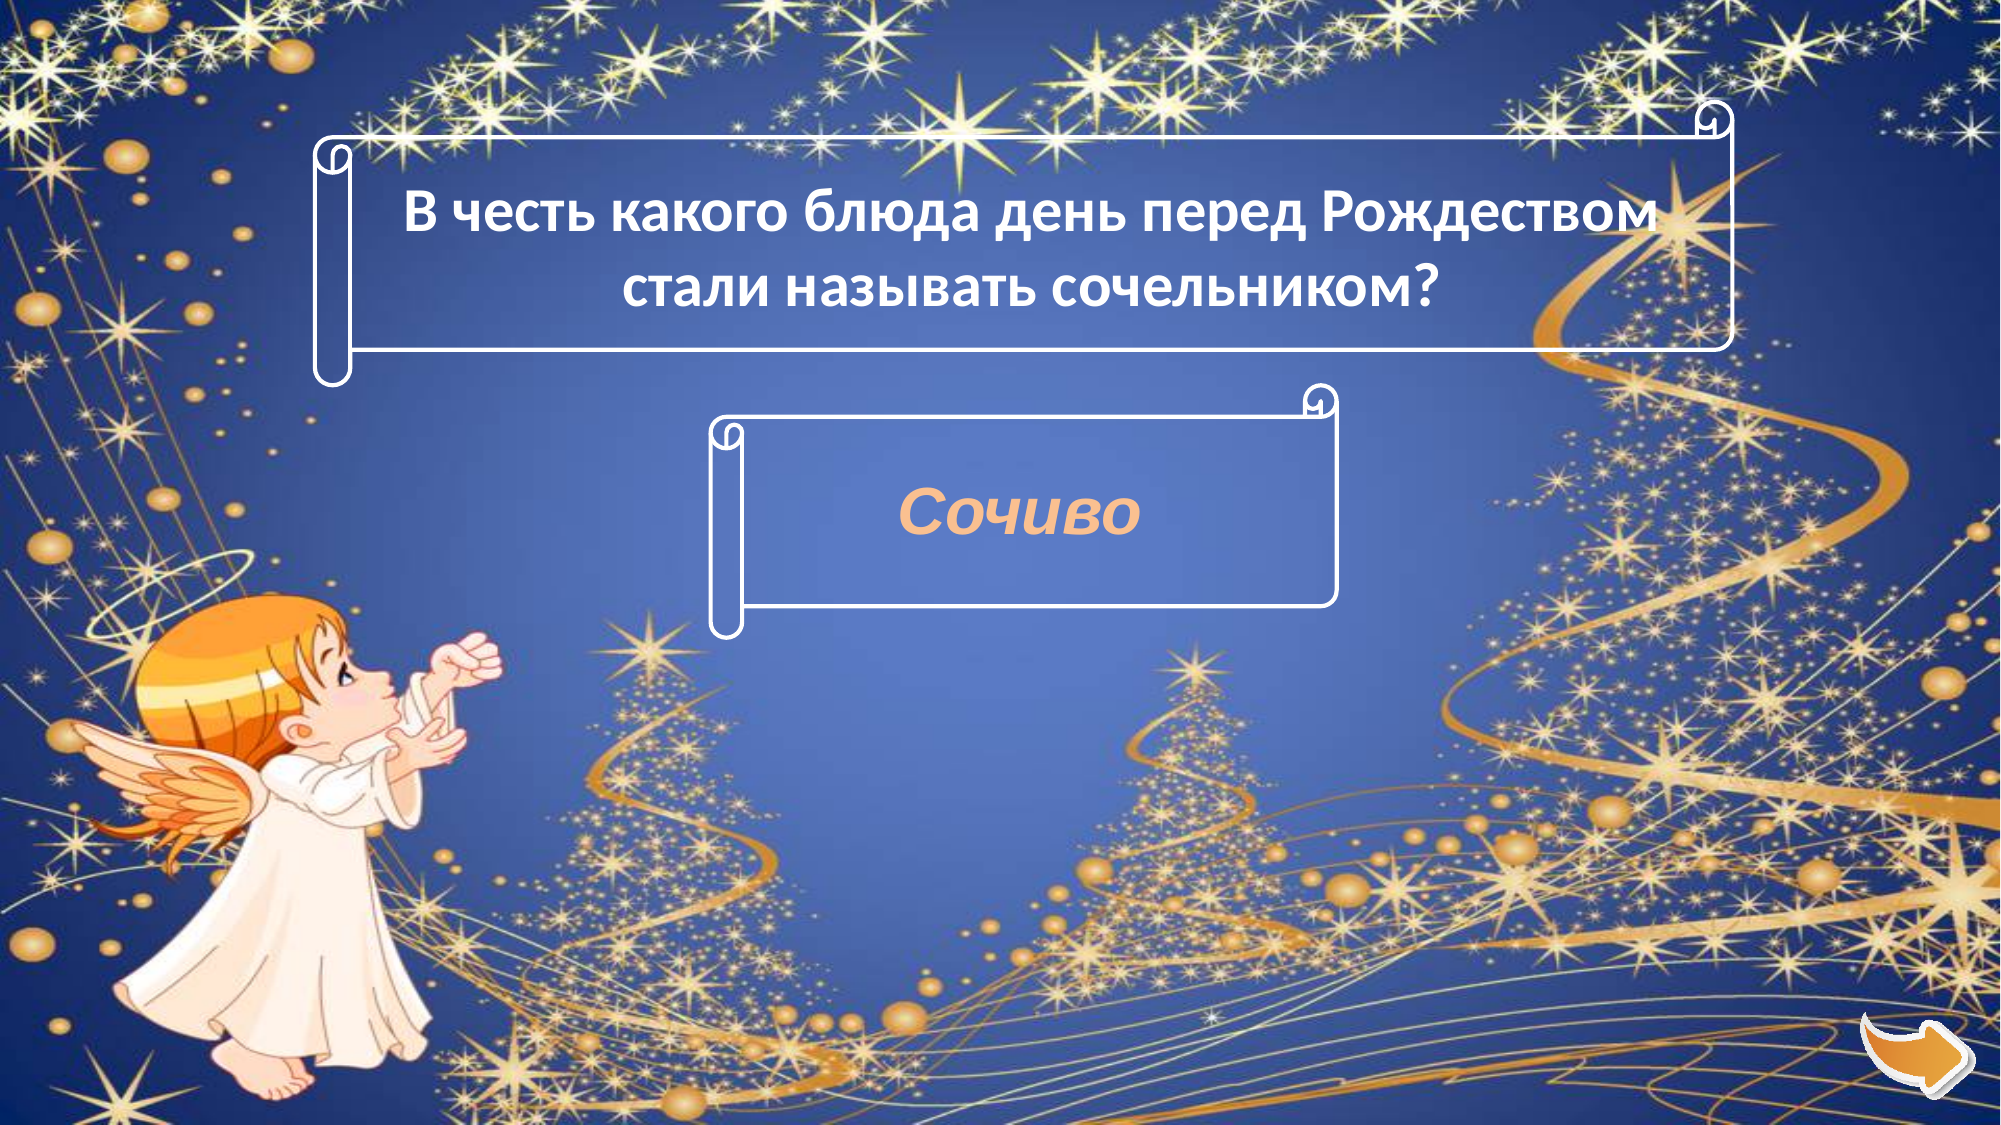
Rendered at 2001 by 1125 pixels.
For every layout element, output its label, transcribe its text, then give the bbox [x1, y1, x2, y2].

text_box Сочиво [740, 460, 1337, 555]
text_box В честь какого блюда день перед Рождеством стали называть сочельником? [312, 99, 1735, 388]
picture [0, 0, 2001, 1125]
text_box [708, 383, 1339, 640]
